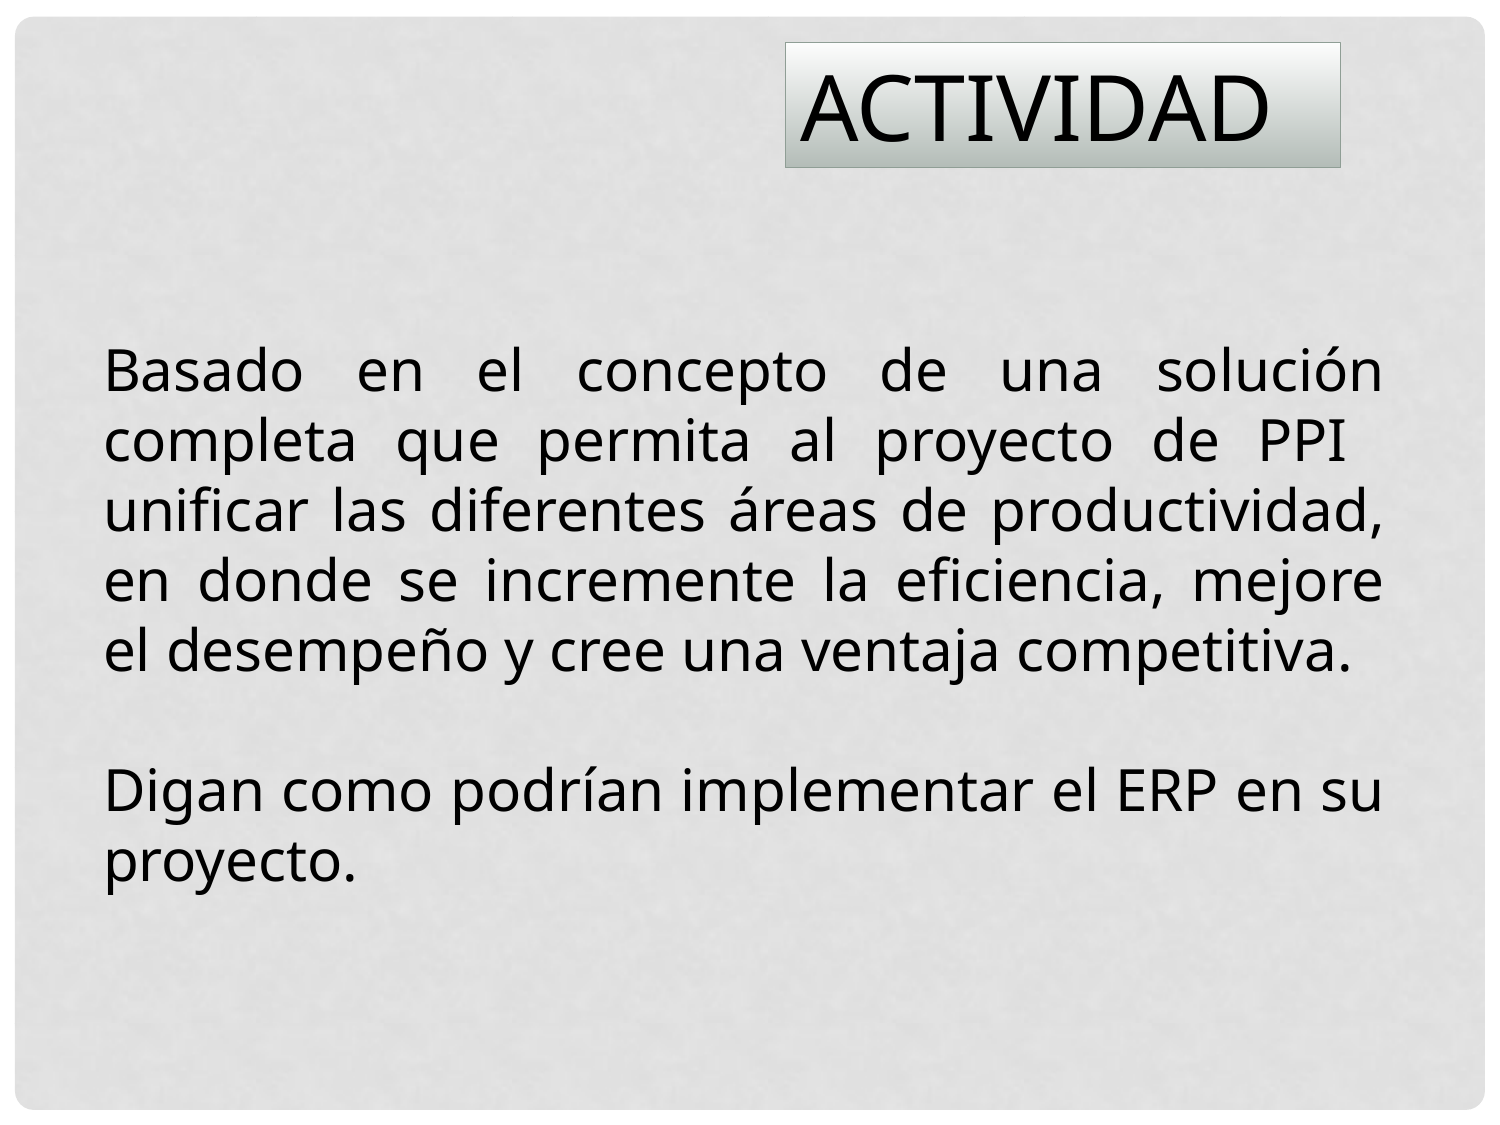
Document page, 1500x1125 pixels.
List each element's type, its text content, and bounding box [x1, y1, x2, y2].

text_box Basado en el concepto de una solución completa que permita al proyecto de PPI unificar las diferentes áreas de productividad, en donde se incremente la eficiencia, mejore el desempeño y cree una ventaja competitiva. Digan como podrían implementar el ERP en su proyecto. [88, 326, 1400, 901]
text_box ACTIVIDAD [785, 42, 1341, 168]
